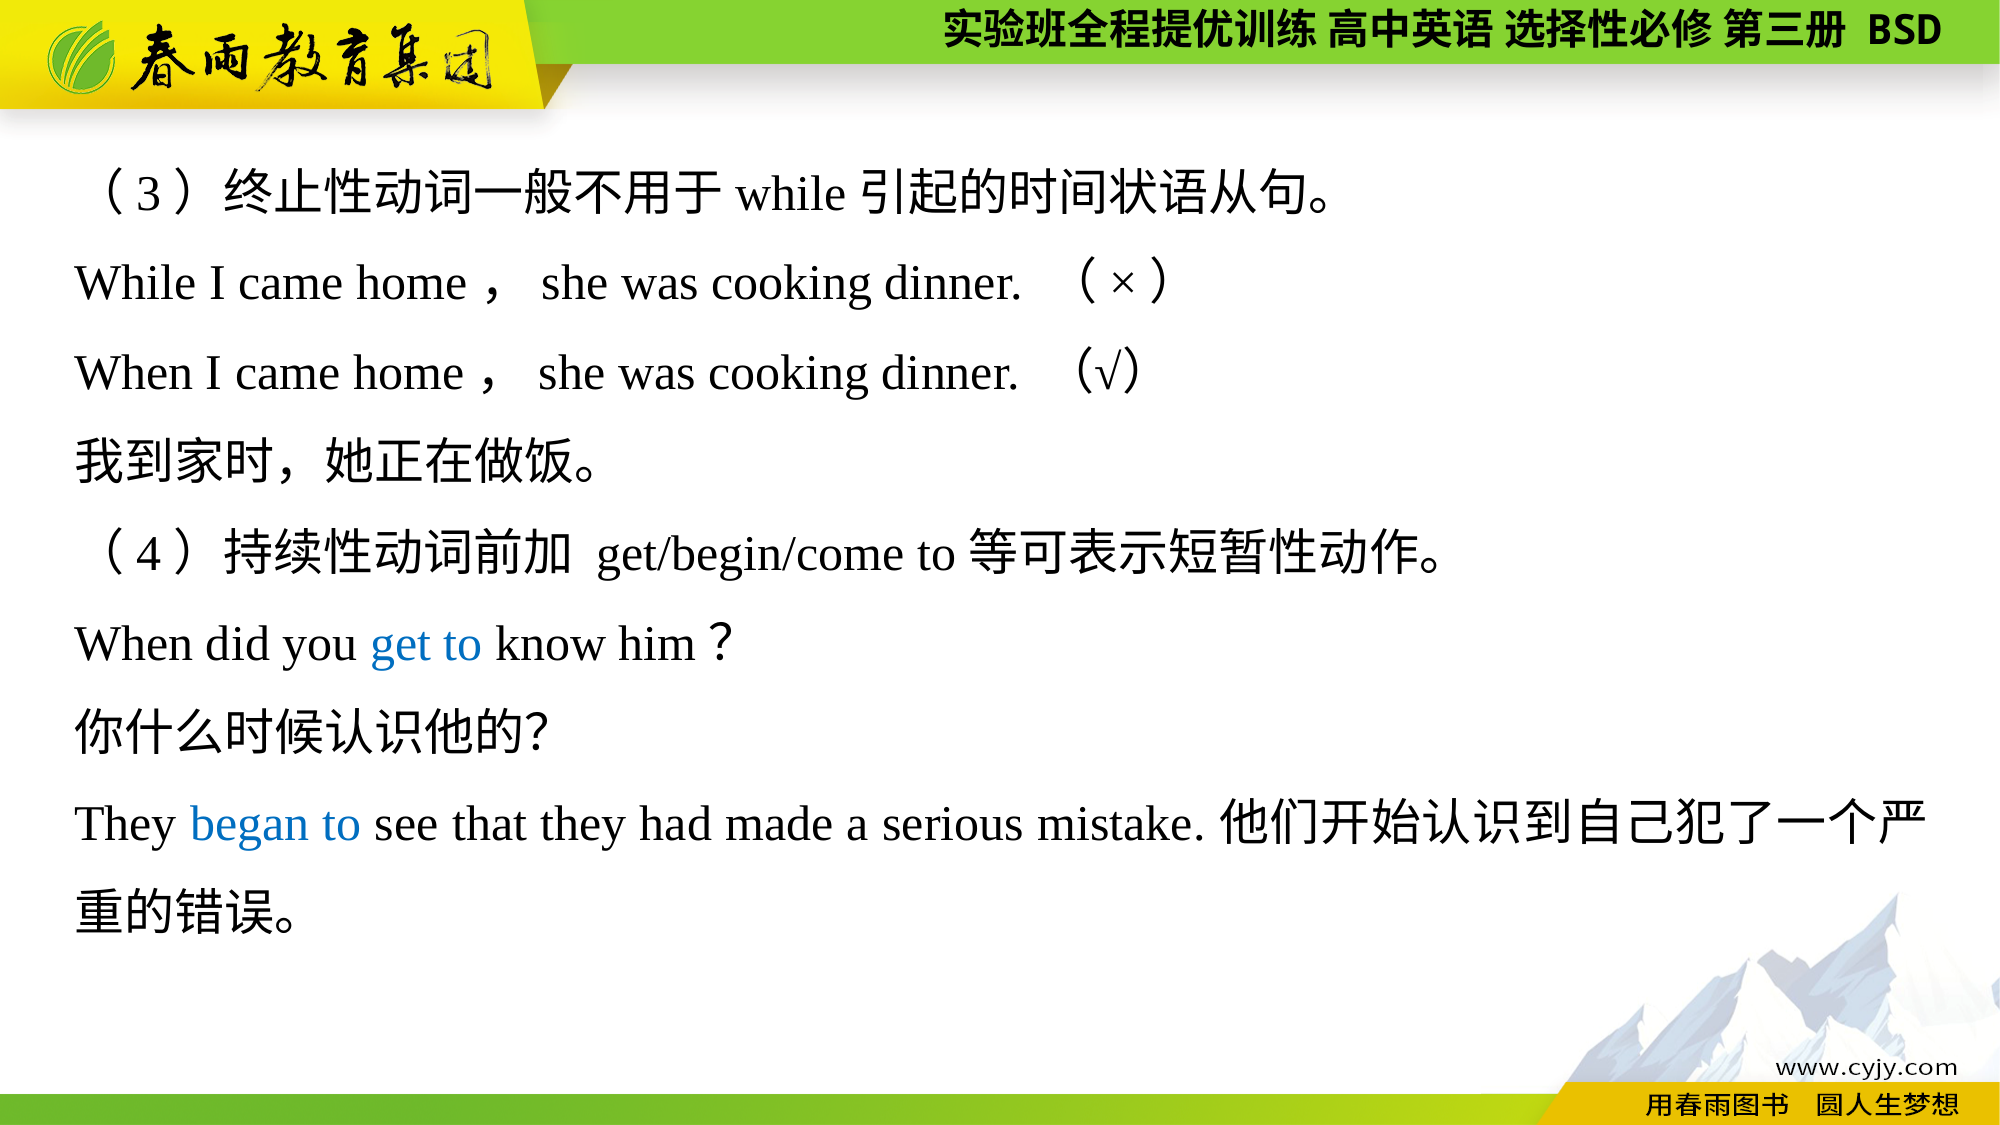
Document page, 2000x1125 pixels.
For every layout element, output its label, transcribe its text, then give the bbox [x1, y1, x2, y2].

picture [0, 0, 2000, 1125]
list （3）终止性动词一般不用于while引起的时间状语从句。 While I came home，she was cooking dinner. （×） When I came home，she was cooking dinner. （√） 我到家时，她正在做饭。 （4）持续性动词前加 get/begin/come to等可表示短暂性动作。 When did you get to know him？ 你什么时候认识他的？ They began to see that they had made a serious mistake.他们开始认识到自己犯了一个严重的错误。 [59, 122, 1944, 944]
